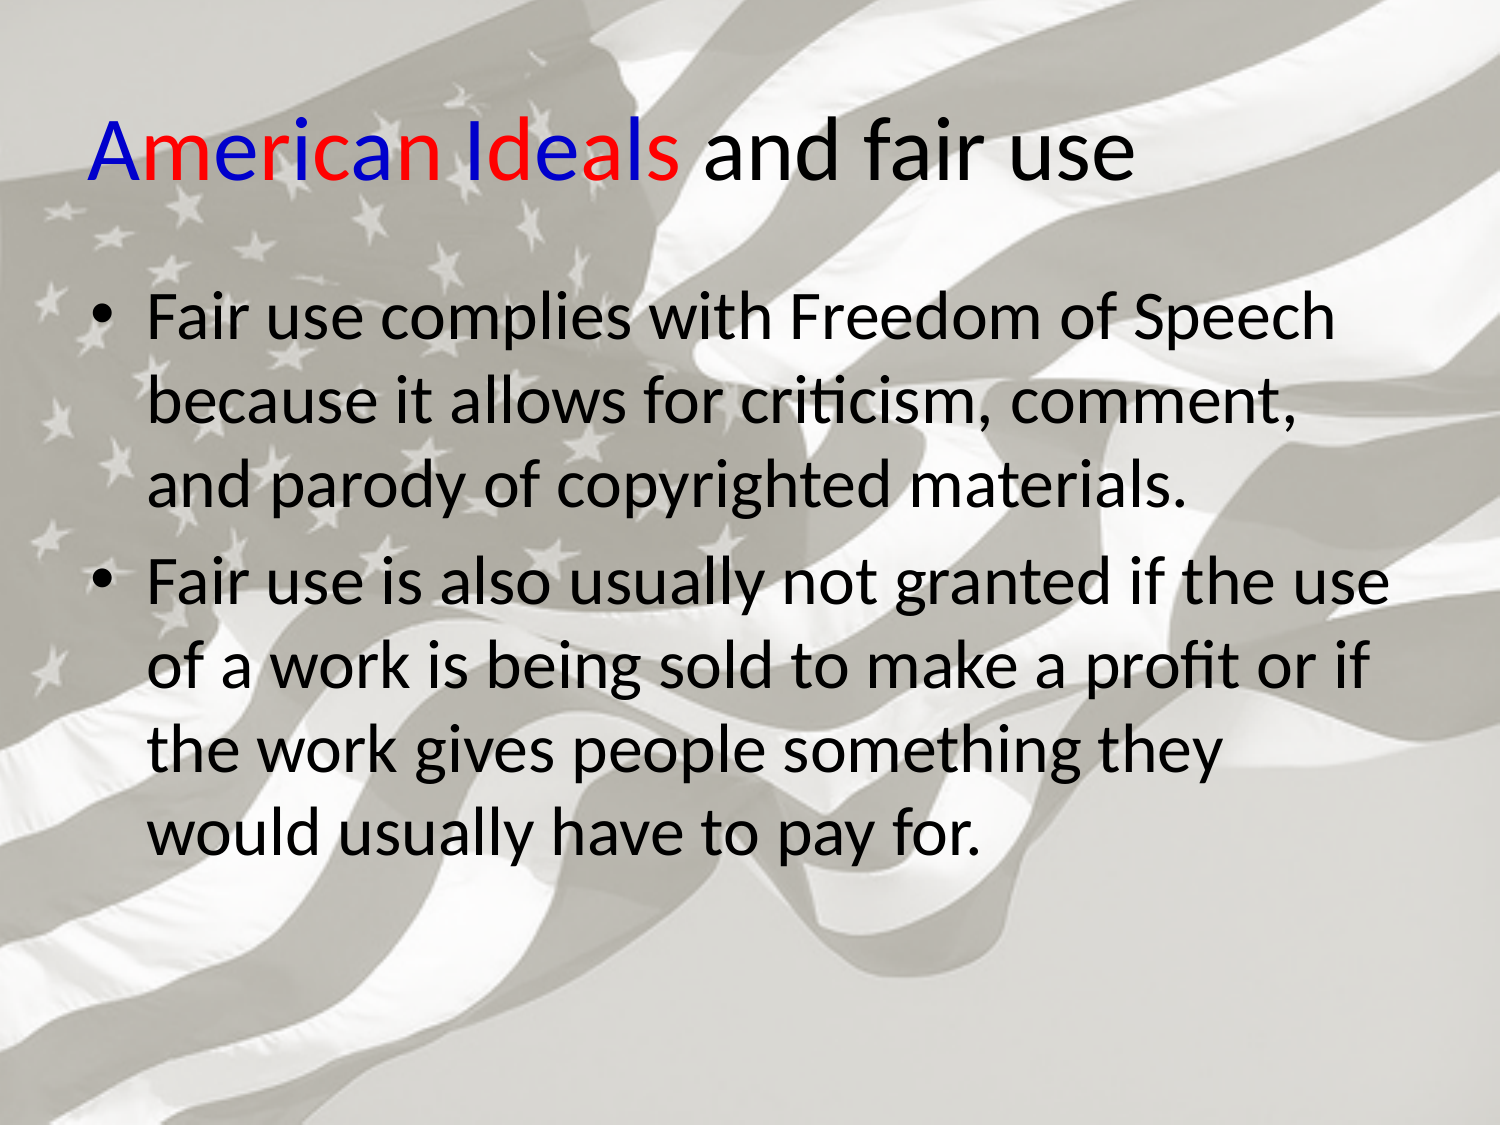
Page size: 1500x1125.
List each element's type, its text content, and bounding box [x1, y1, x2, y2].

title American Ideals and fair use [0, 50, 1288, 238]
list Fair use complies with Freedom of Speech because it allows for criticism, comment, and parody of copyrighted materials. Fair use is also usually not granted if the use of a work is being sold to make a profit or if the work gives people something they would usually have to pay for. [75, 262, 1425, 1005]
